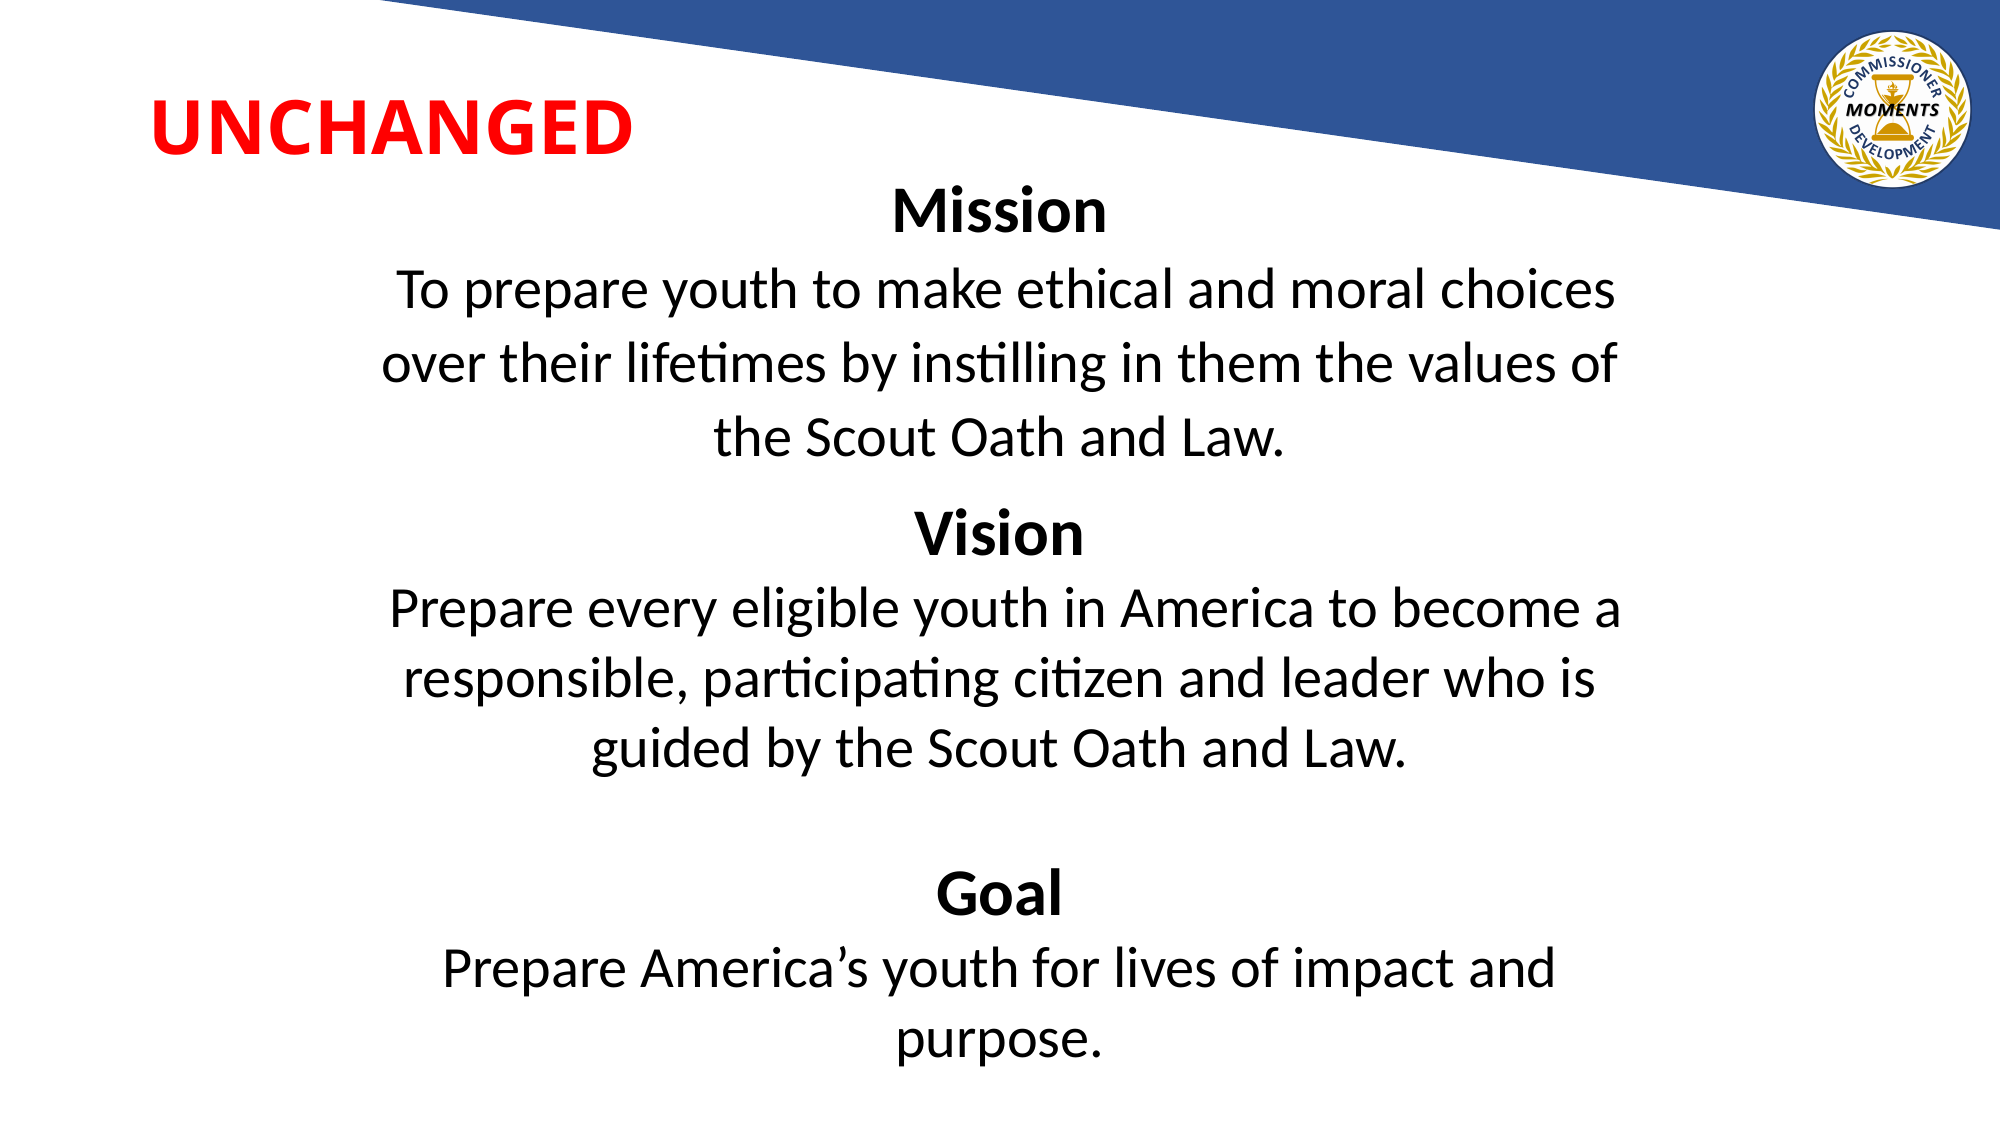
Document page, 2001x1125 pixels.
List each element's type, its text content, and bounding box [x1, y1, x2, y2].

text_box Mission To prepare youth to make ethical and moral choices over their lifetimes by instilling in them the values of the Scout Oath and Law. Vision Prepare every eligible youth in America to become a responsible, participating citizen and leader who is guided by the Scout Oath and Law. Goal Prepare America’s youth for lives of impact and purpose. [320, 153, 1679, 1077]
picture [1813, 30, 1972, 189]
text_box UNCHANGED [65, 72, 720, 178]
